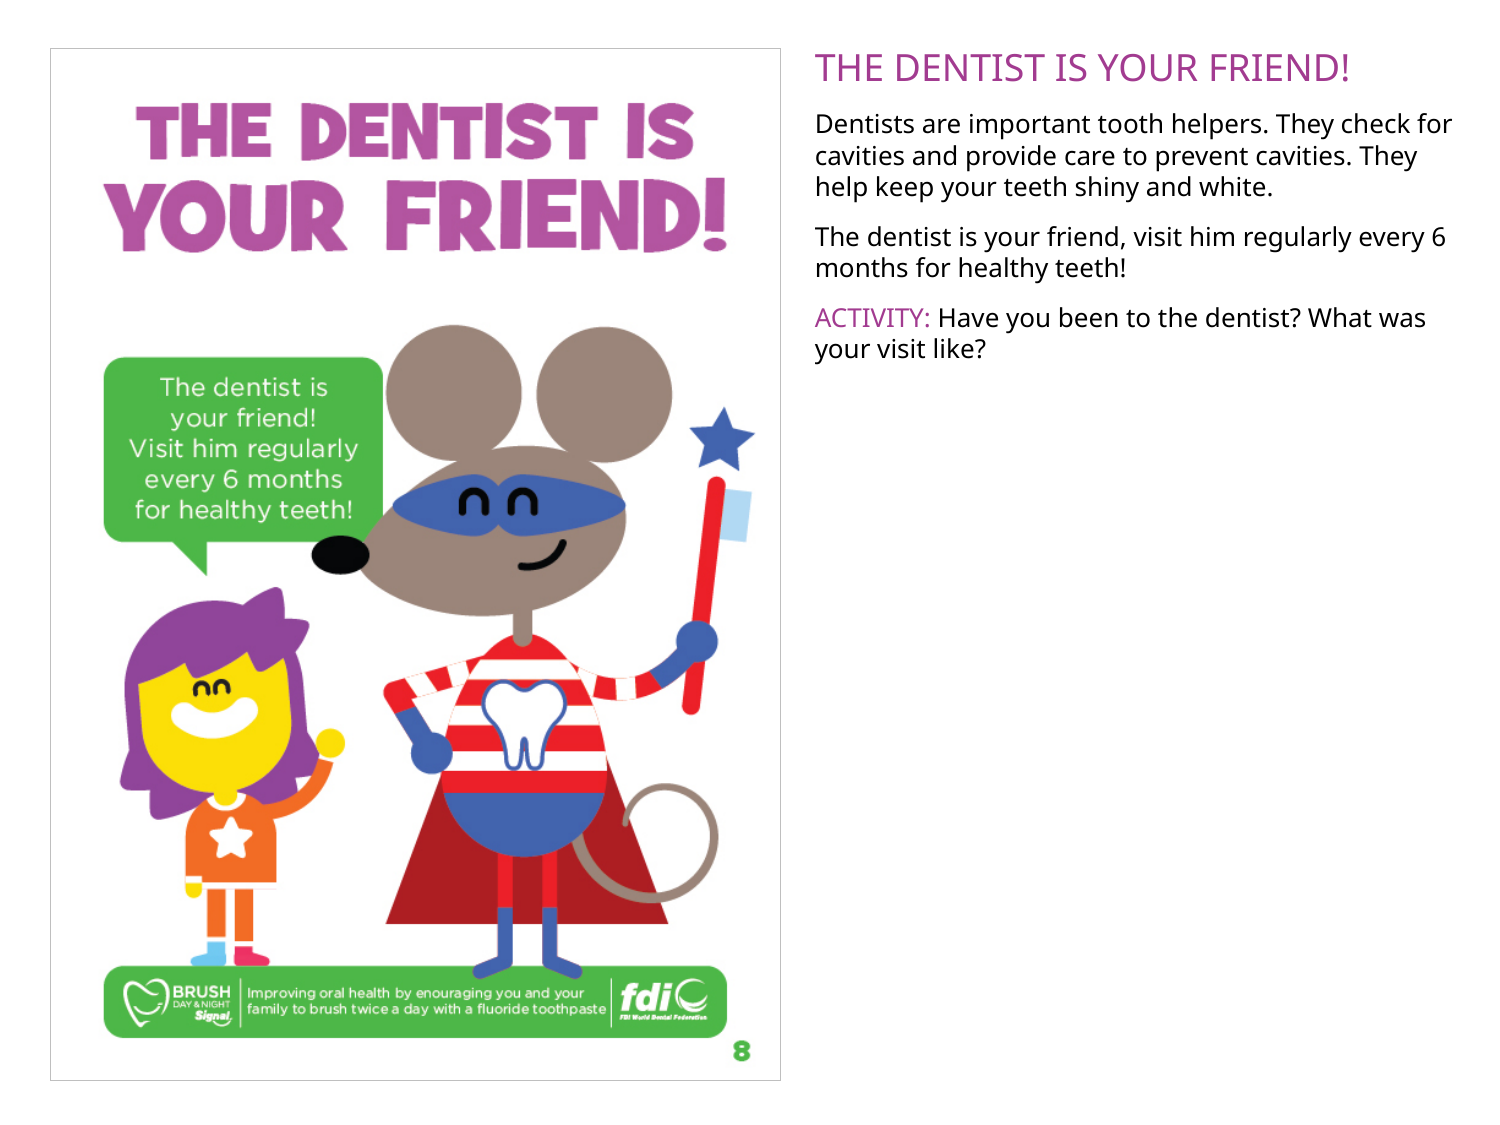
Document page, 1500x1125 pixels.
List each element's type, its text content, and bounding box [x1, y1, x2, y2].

text_box THE DENTIST IS YOUR FRIEND! Dentists are important tooth helpers. They check for cavities and provide care to prevent cavities. They help keep your teeth shiny and white. The dentist is your friend, visit him regularly every 6 months for healthy teeth! ACTIVITY: Have you been to the dentist? What was your visit like? [799, 36, 1475, 372]
picture [49, 48, 781, 1081]
